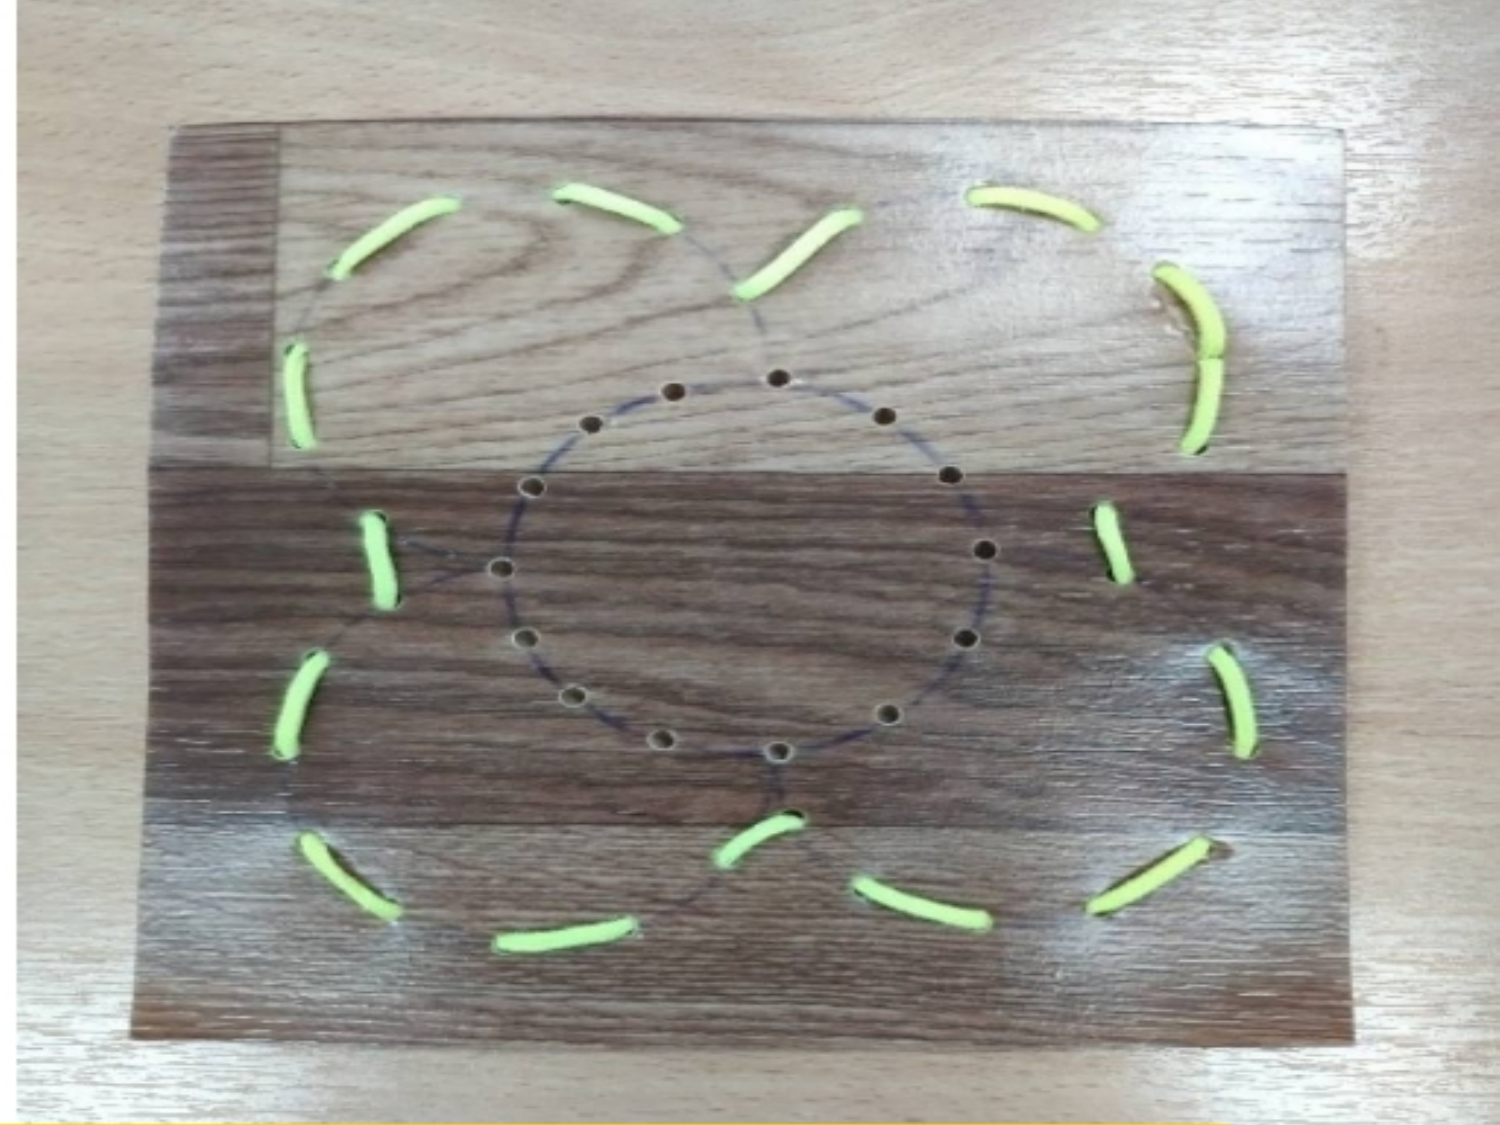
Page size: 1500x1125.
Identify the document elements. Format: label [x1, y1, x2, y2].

list [0, 0, 1500, 1125]
